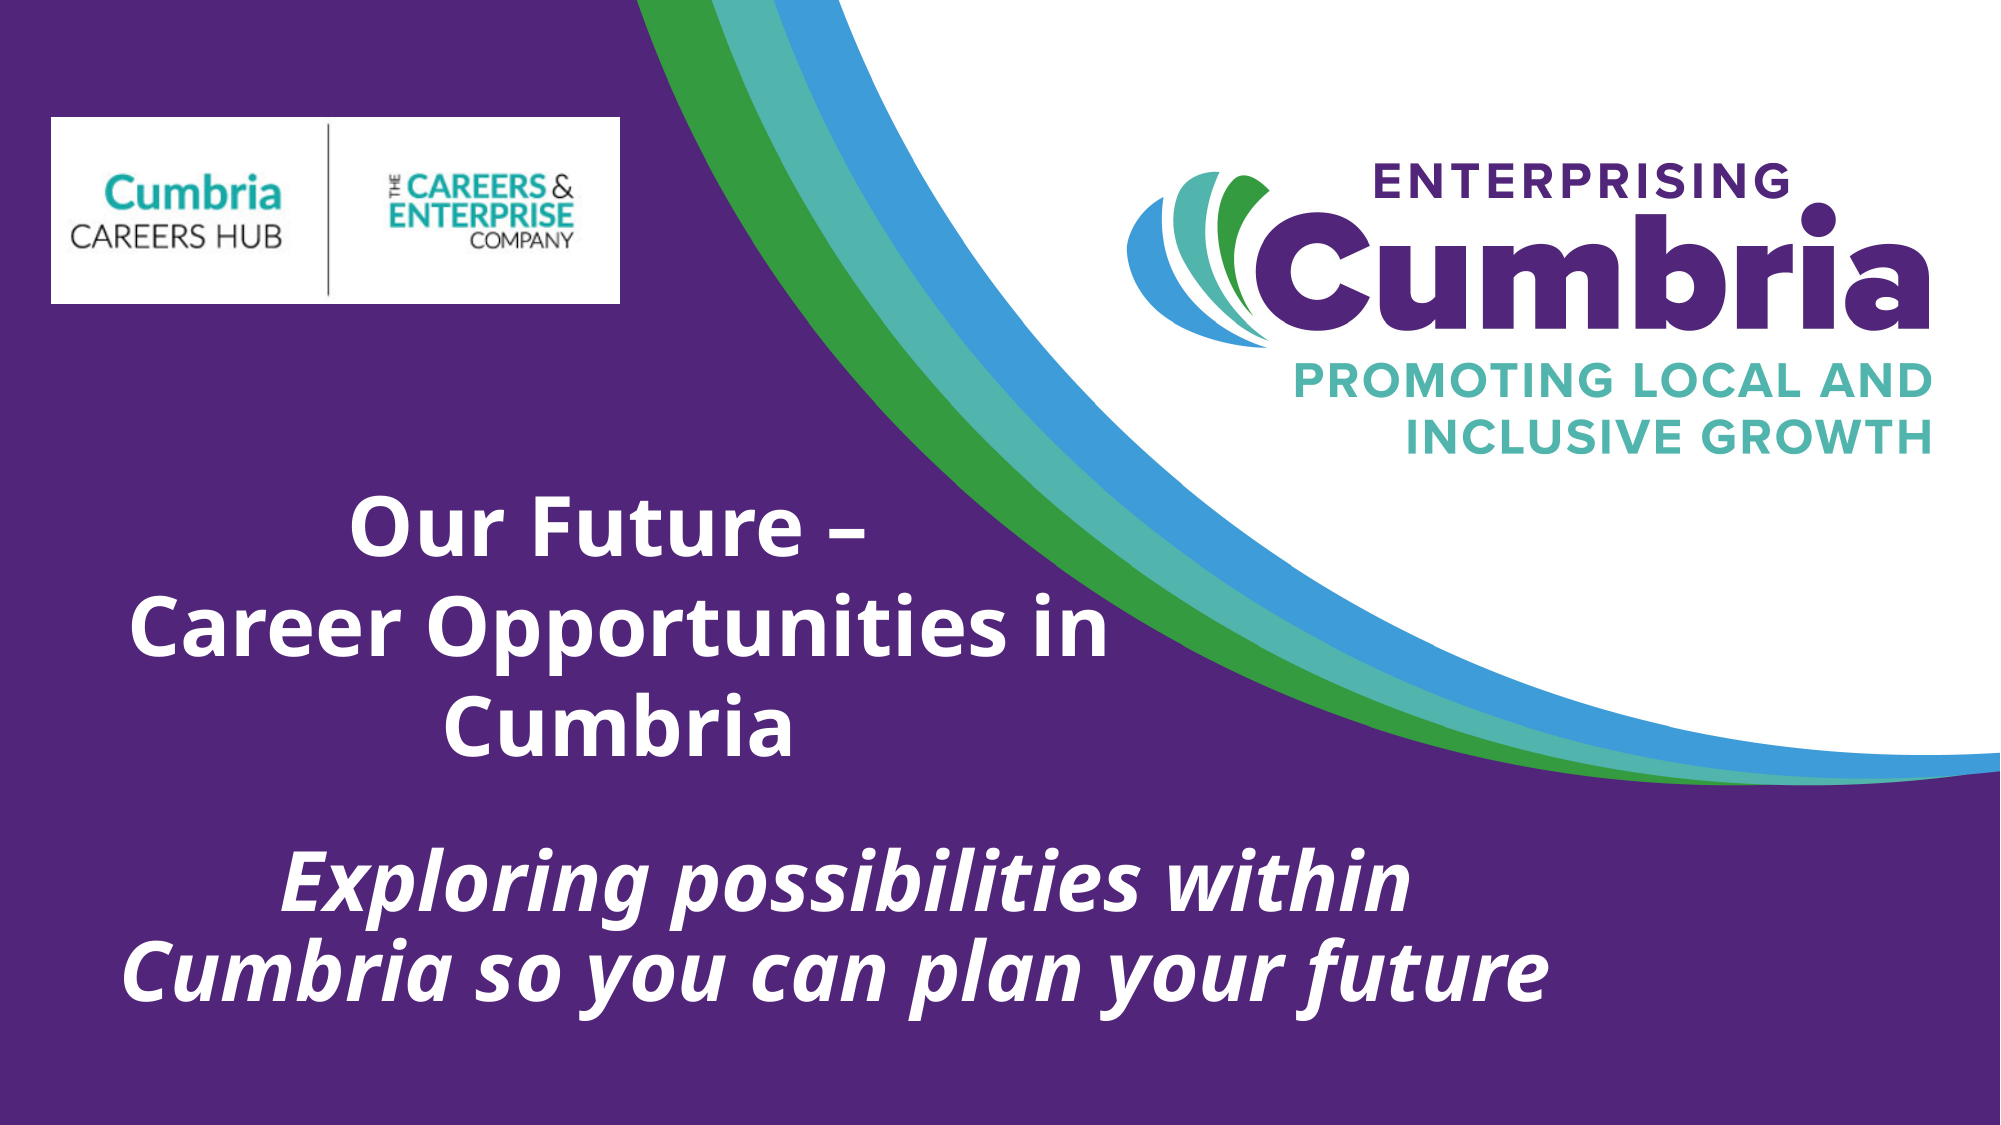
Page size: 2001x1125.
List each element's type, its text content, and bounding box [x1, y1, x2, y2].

subtitle Exploring possibilities within Cumbria so you can plan your future [96, 832, 1597, 1104]
text_box Our Future – Career Opportunities in Cumbria [67, 465, 1171, 781]
picture [0, 0, 2000, 1125]
